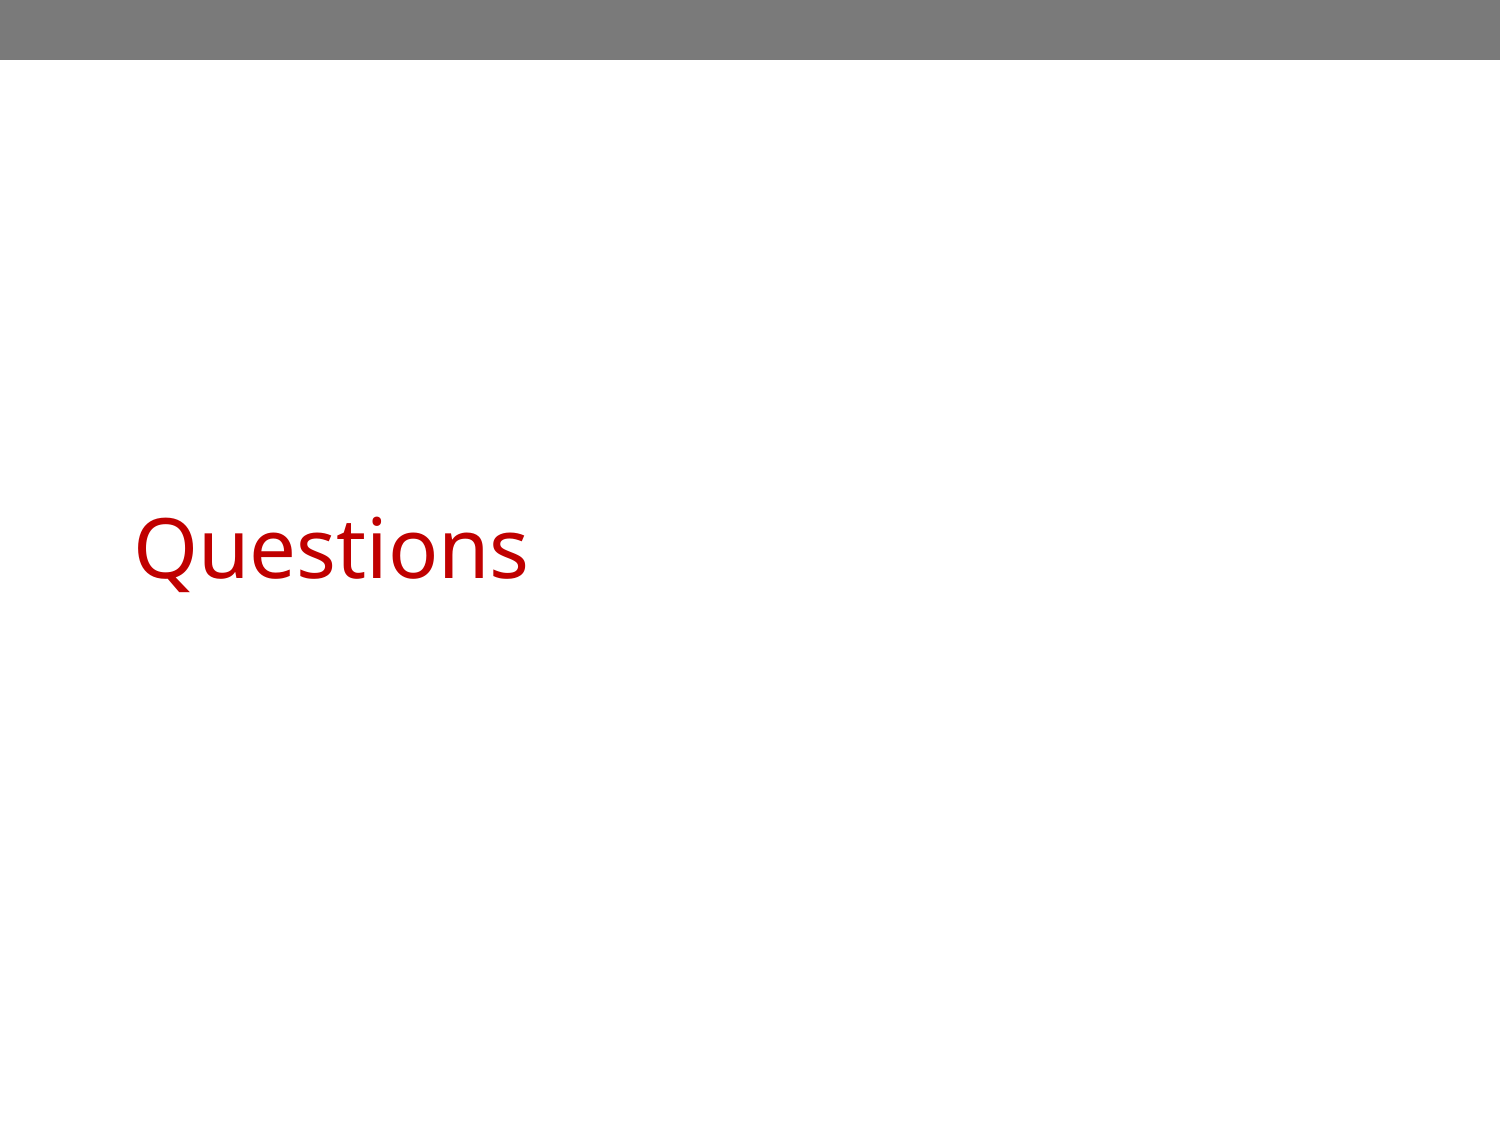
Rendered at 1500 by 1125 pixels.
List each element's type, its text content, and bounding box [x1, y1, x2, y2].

text_box Questions [133, 487, 1419, 603]
